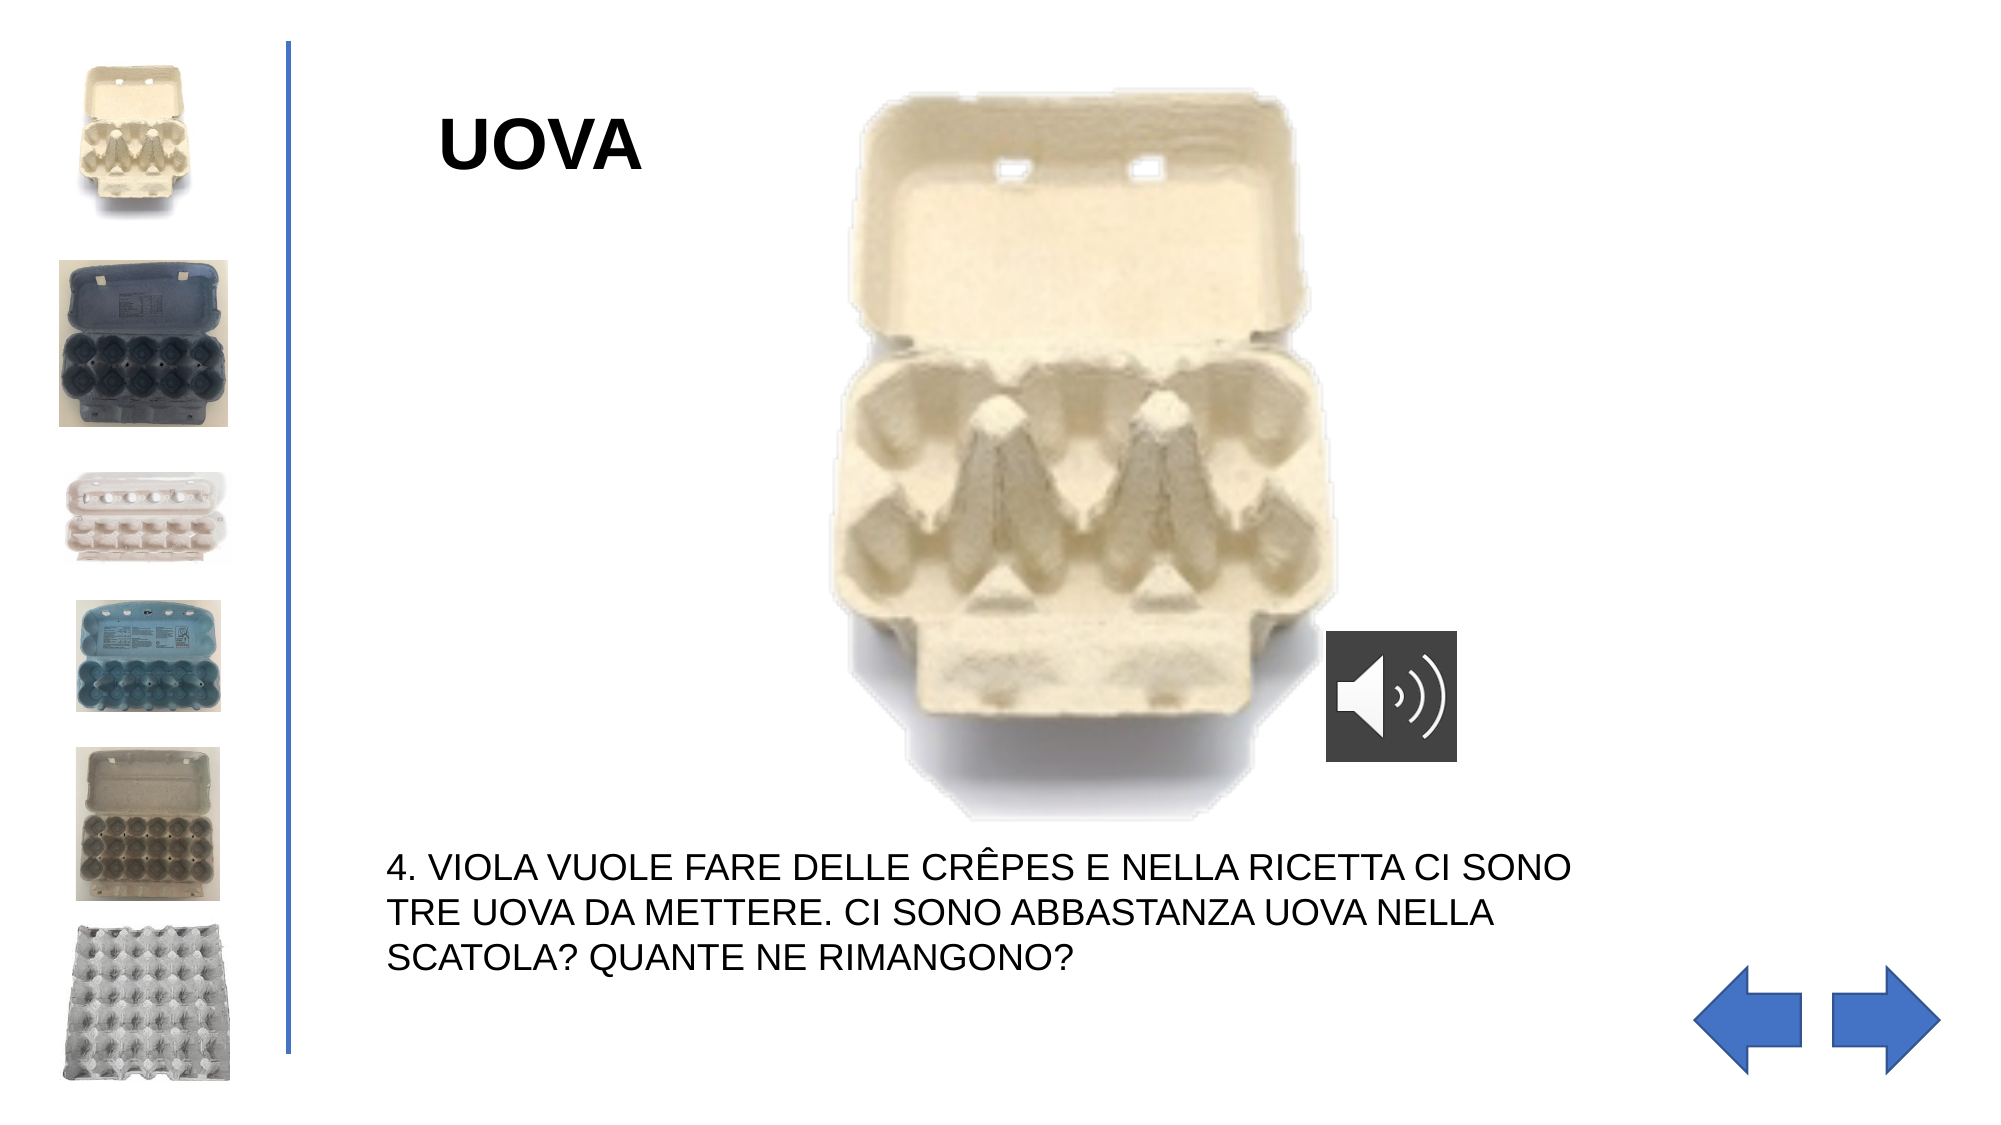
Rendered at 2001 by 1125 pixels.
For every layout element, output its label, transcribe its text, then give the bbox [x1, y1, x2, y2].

picture [70, 747, 225, 901]
text_box [1693, 964, 1802, 1076]
picture [64, 472, 233, 565]
text_box 4. VIOLA VUOLE FARE DELLE CRÊPES E NELLA RICETTA CI SONO TRE UOVA DA METTERE. CI SONO ABBASTANZA UOVA NELLA SCATOLA? QUANTE NE RIMANGONO? [371, 835, 1632, 1076]
picture [76, 600, 221, 712]
picture [60, 917, 230, 1092]
text_box [1832, 964, 1941, 1076]
picture [59, 260, 228, 428]
picture [767, 0, 1459, 958]
picture [64, 33, 206, 249]
text_box UOVA [423, 89, 660, 192]
